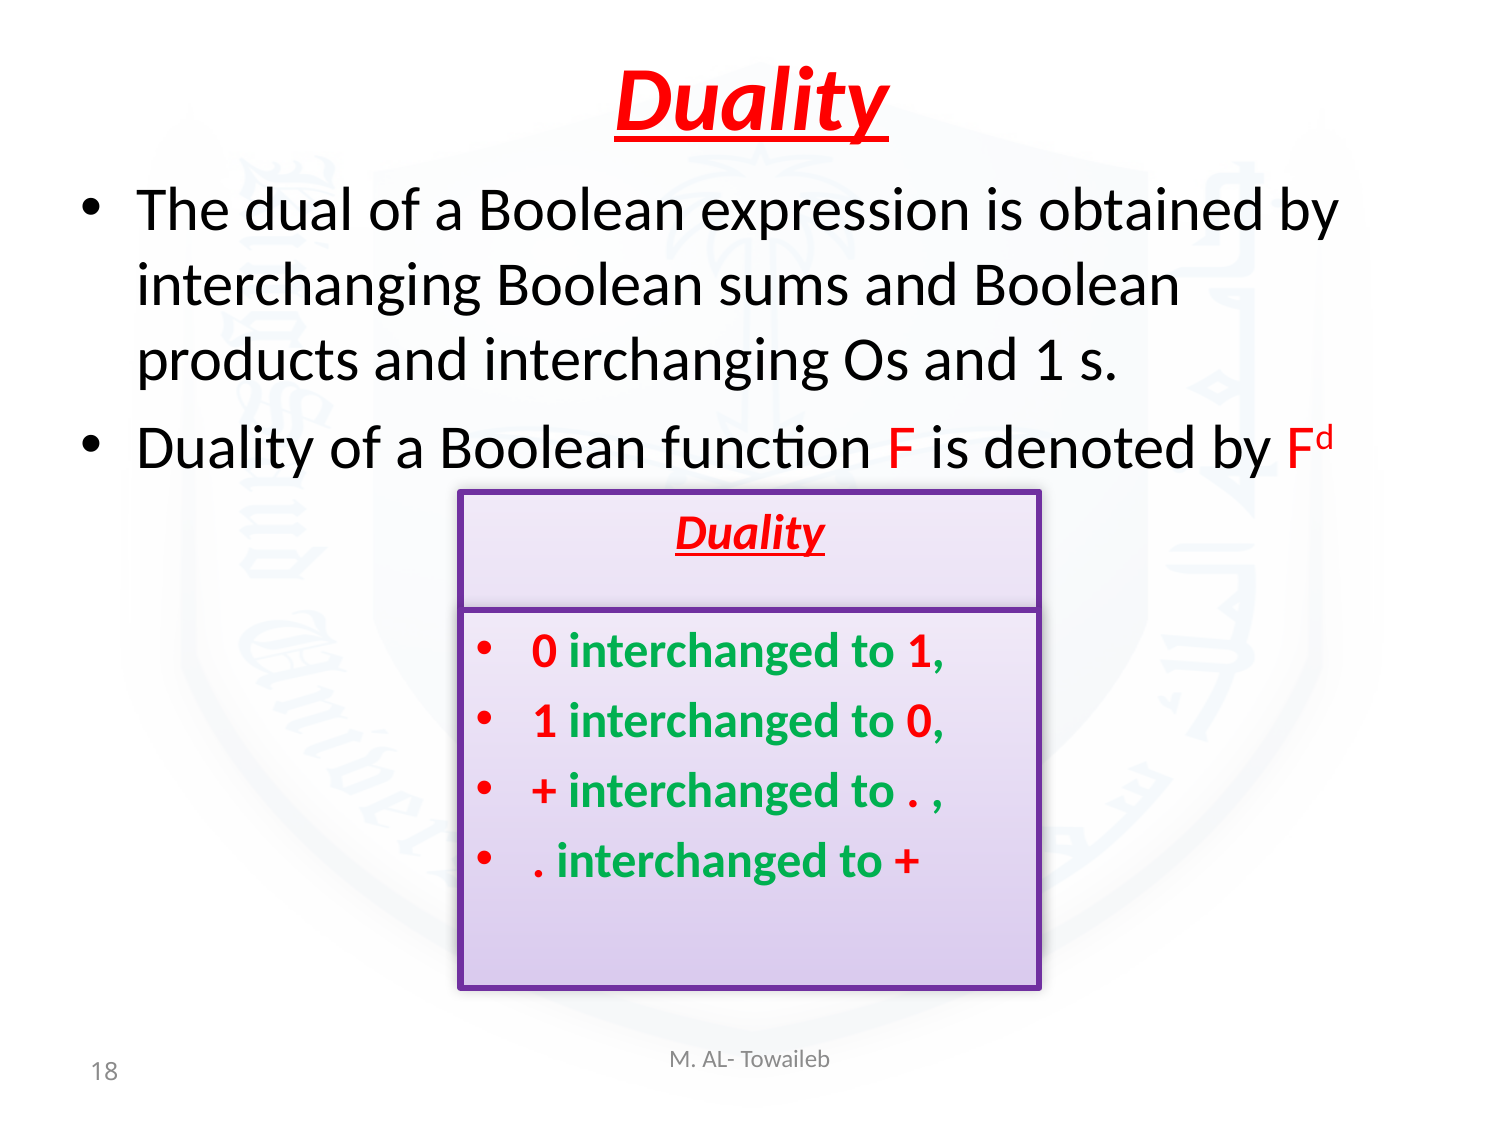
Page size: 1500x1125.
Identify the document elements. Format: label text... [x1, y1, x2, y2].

footer M. AL- Towaileb [512, 1042, 988, 1103]
title Duality [76, 0, 1427, 188]
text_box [460, 491, 1040, 988]
list The dual of a Boolean expression is obtained by interchanging Boolean sums and Boolean products and interchanging Os and 1 s. Duality of a Boolean function F is denoted by Fd [64, 160, 1415, 904]
slide_number 18 [75, 1042, 425, 1103]
